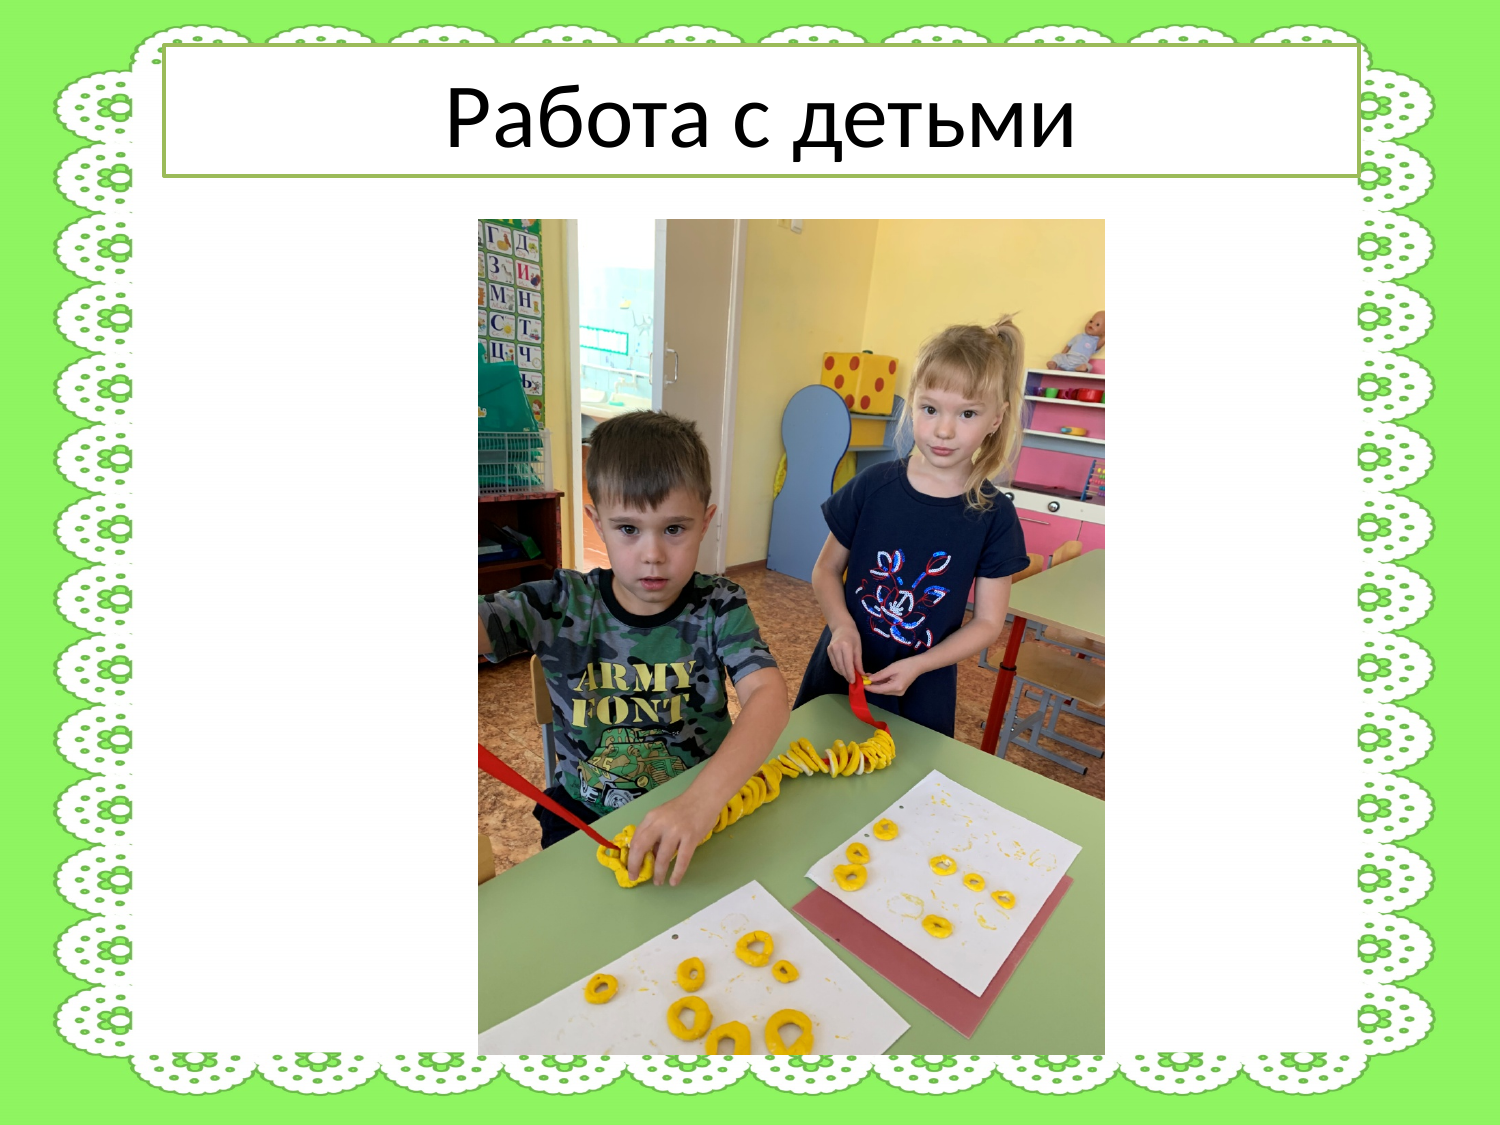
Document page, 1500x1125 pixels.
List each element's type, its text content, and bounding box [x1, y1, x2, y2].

picture [0, 0, 1500, 1125]
title Работа с детьми [162, 43, 1361, 178]
